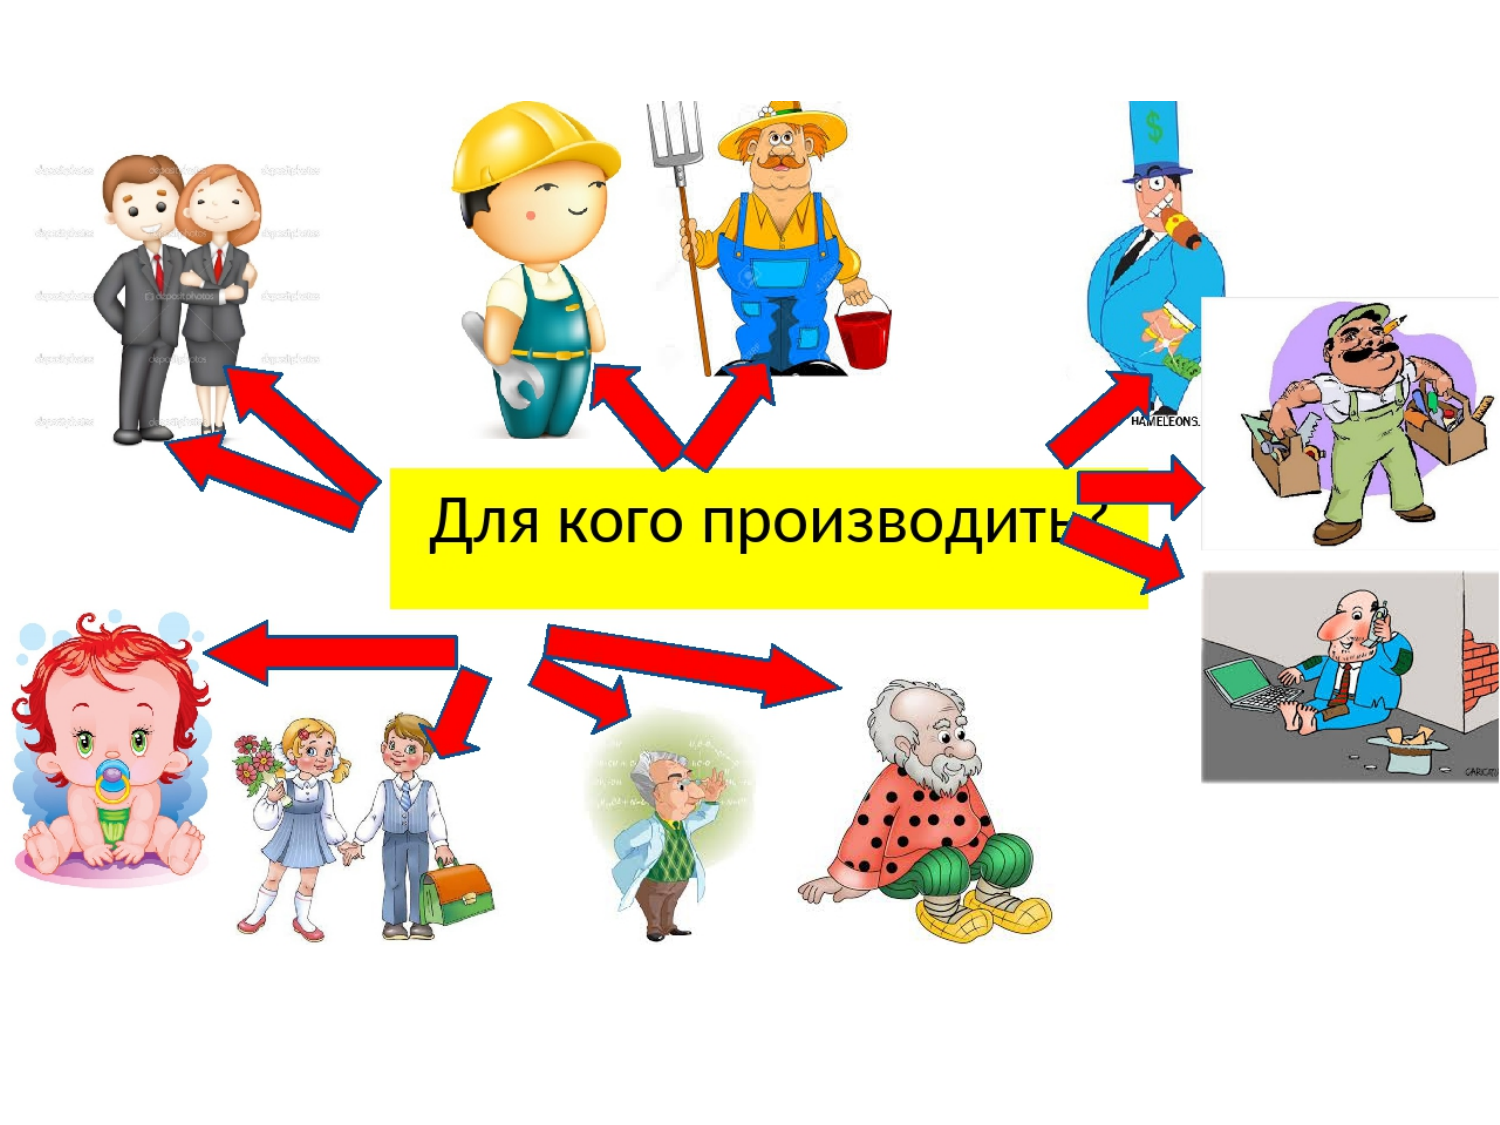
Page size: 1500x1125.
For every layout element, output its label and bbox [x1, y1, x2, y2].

picture [0, 101, 1500, 946]
